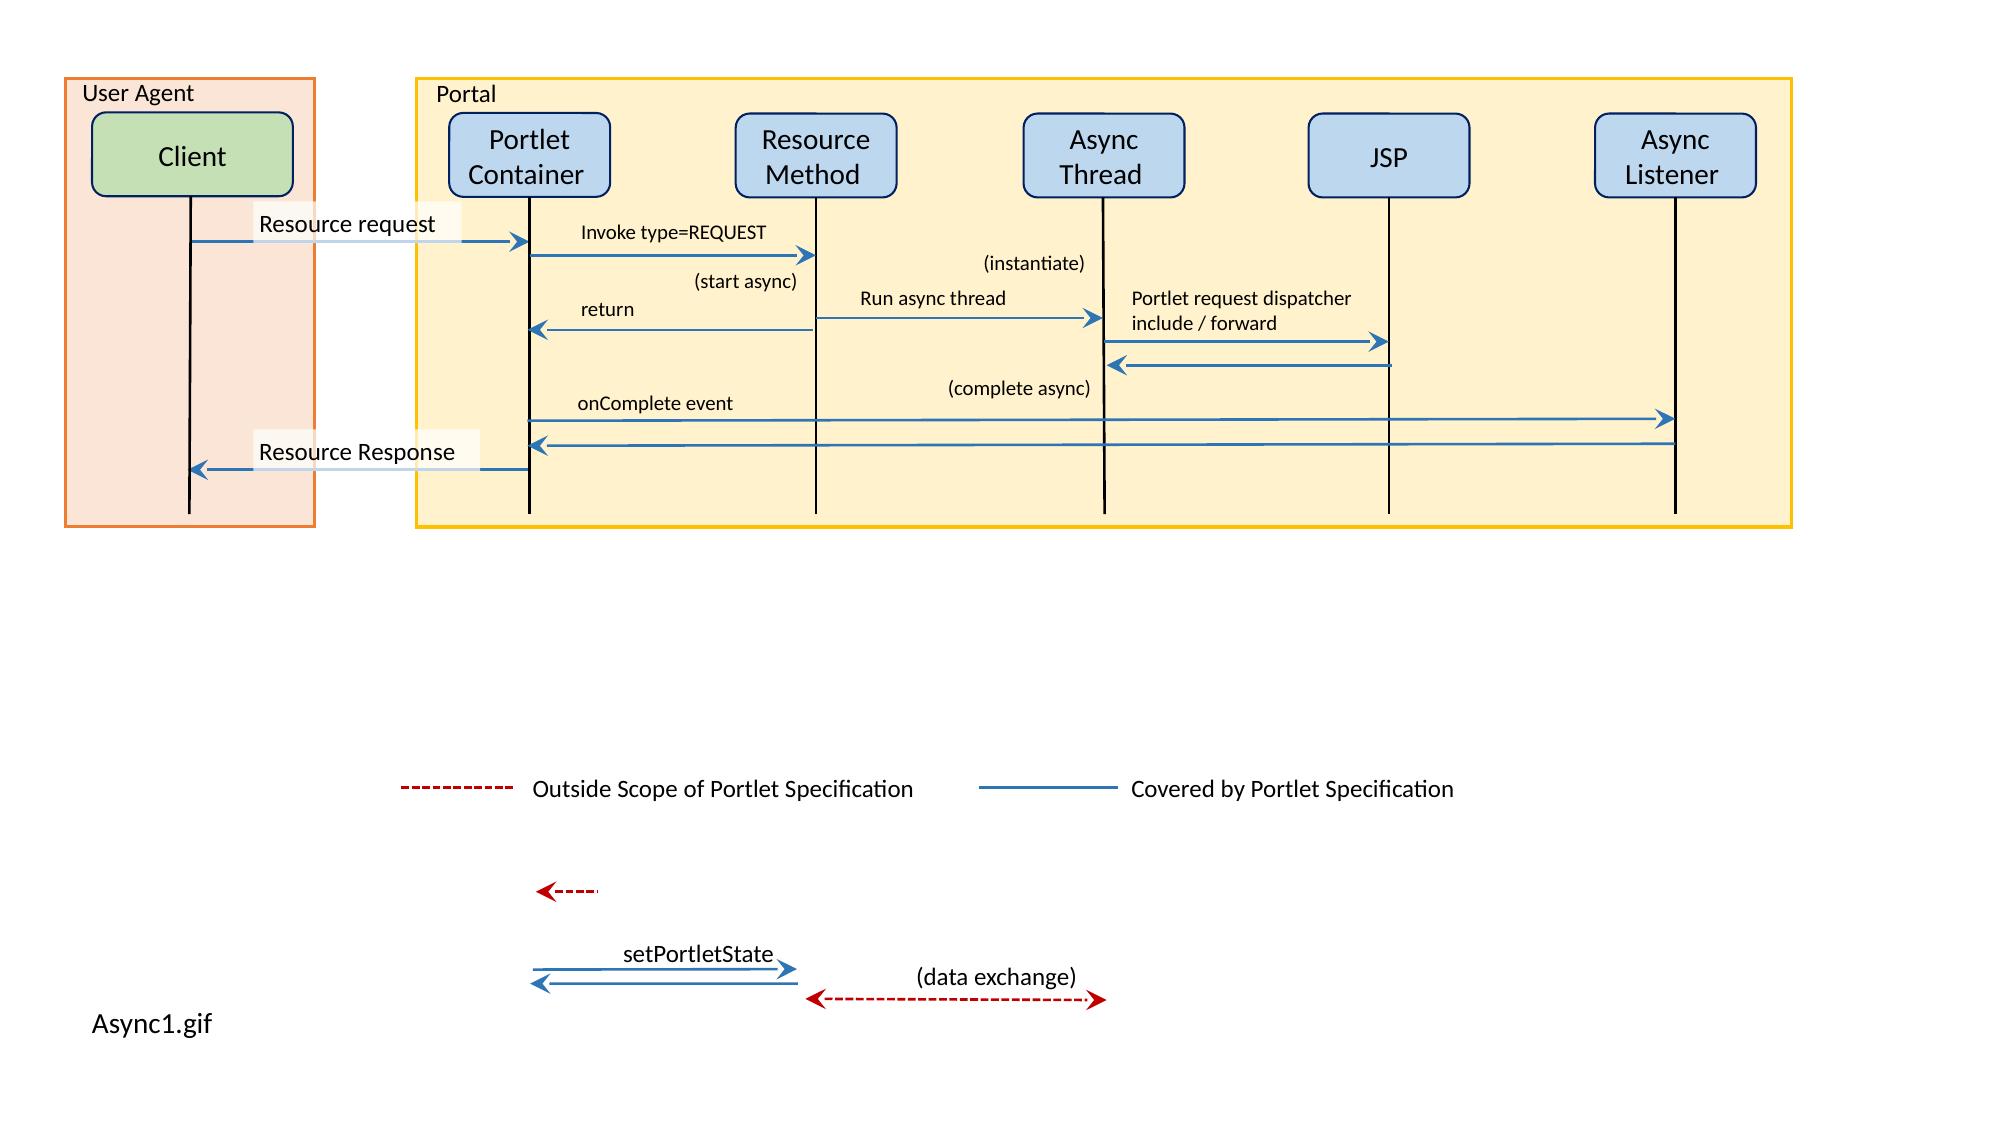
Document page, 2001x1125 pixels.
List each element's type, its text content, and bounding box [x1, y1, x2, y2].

text_box (data exchange) [901, 953, 1092, 998]
text_box Client [90, 111, 294, 198]
text_box Covered by Portlet Specification [1116, 765, 1470, 810]
text_box [65, 77, 316, 527]
text_box Outside Scope of Portlet Specification [517, 765, 930, 810]
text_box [189, 196, 1676, 515]
text_box Async Listener [1593, 112, 1758, 199]
text_box [416, 78, 1792, 528]
text_box JSP [1307, 112, 1471, 196]
text_box Async1.gif [77, 996, 228, 1047]
text_box Resource Method [734, 112, 898, 196]
text_box Portlet Container [448, 111, 612, 196]
text_box User Agent [67, 68, 210, 114]
text_box setPortletState [608, 929, 790, 969]
text_box Async Thread [1022, 112, 1186, 196]
text_box setPortletState [608, 970, 790, 975]
text_box Portal [421, 69, 512, 115]
